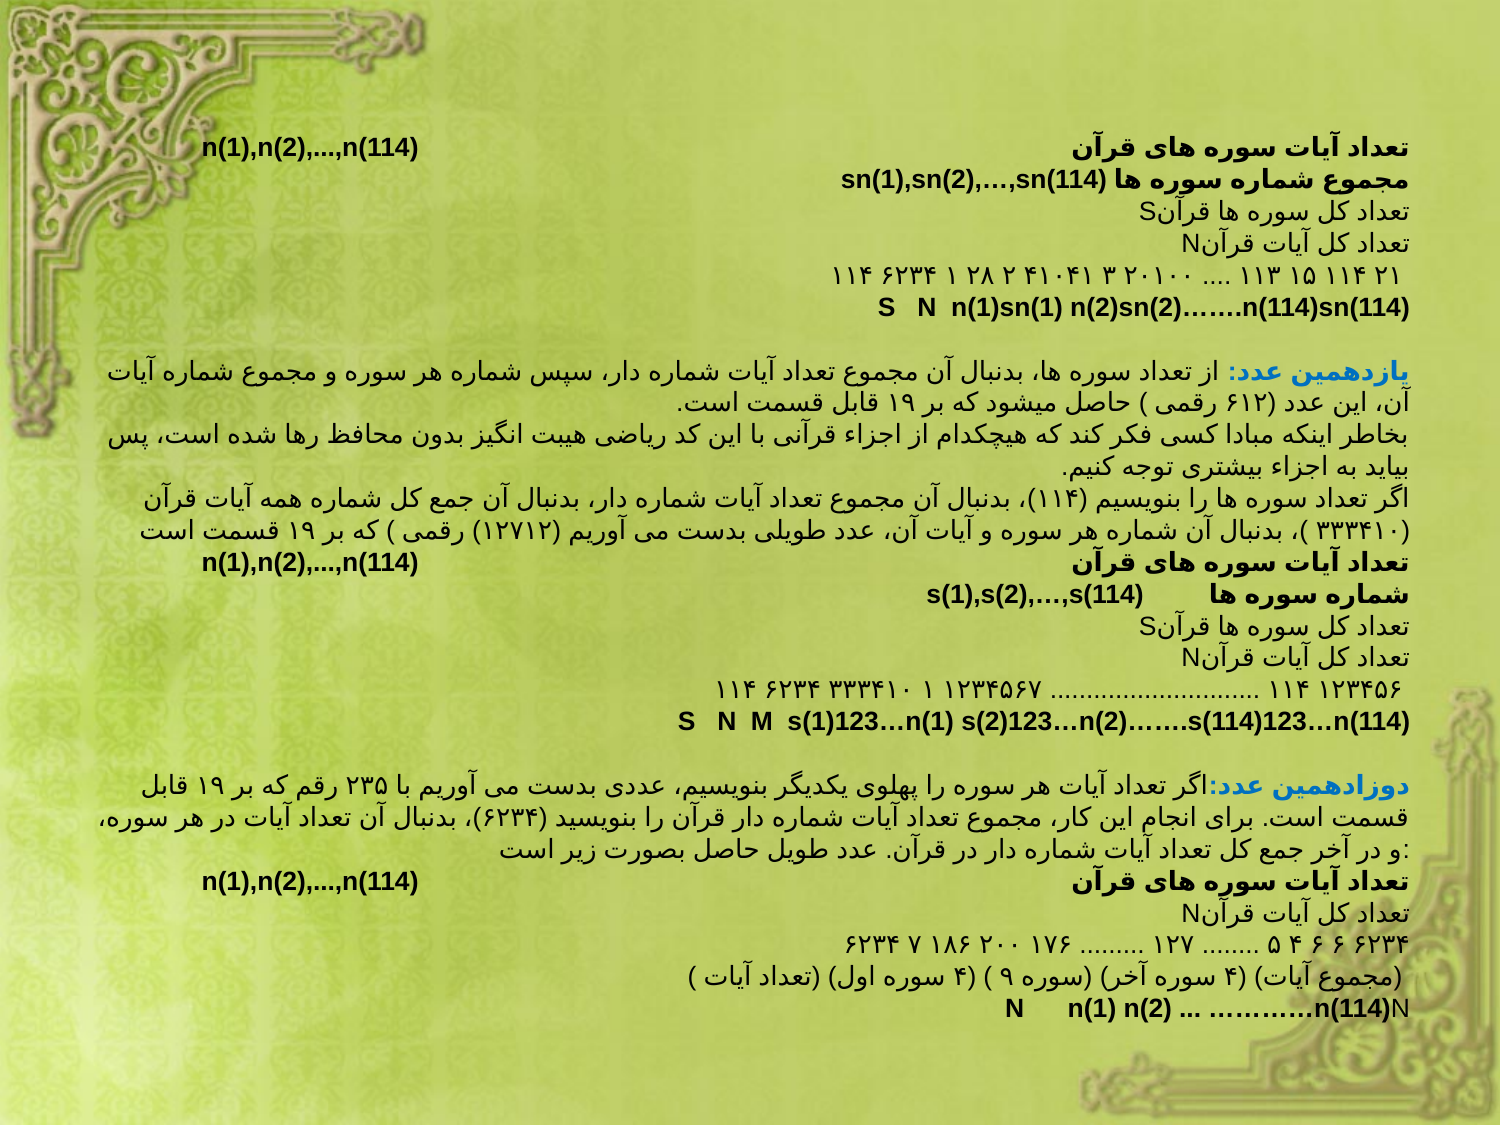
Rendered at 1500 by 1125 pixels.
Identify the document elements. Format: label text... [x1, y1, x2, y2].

title n(1),n(2),...,n(114) تعداد آیات سوره های قرآن sn(1),sn(2),…,sn(114) مجموع شماره سوره ها Sتعداد کل سوره ها قرآن Nتعداد کل آیات قرآن ۲۱ ۱۱۴ ۱۵ ۱۱۳ .... ۲۰۱۰۰ ۳ ۴۱۰۴۱ ۲ ۲۸ ۱ ۶۲۳۴ ۱۱۴ S N n(1)sn(1) n(2)sn(2)…….n(114)sn(114) یازدهمین عدد: از تعداد سوره ها، بدنبال آن مجموع تعداد آیات شماره دار، سپس شماره هر سوره و مجموع شماره آیات آن، این عدد (۶۱۲ رقمى ) حاصل میشود که بر ۱۹ قابل قسمت است. بخاطر اینکه مبادا کسى فکر کند که هیچکدام از اجزاء قرآنى با این کد ریاضى هیبت انگیز بدون محافظ رها شده است، پس بیاید به اجزاء بیشترى توجه کنیم. اگر تعداد سوره ها را بنویسیم (۱۱۴)، بدنبال آن مجموع تعداد آیات شماره دار، بدنبال آن جمع کل شماره همه آیات قرآن (۳۳۳۴۱۰ )، بدنبال آن شماره هر سوره و آیات آن، عدد طویلى بدست مى آوریم (۱۲۷۱۲) رقمى ) که بر ۱۹ قسمت است n(1),n(2),...,n(114) تعداد آیات سوره های قرآن s(1),s(2),…,s(114) شماره سوره ها Sتعداد کل سوره ها قرآن Nتعداد کل آیات قرآن ۱۲۳۴۵۶ ۱۱۴ ............................. ۱۲۳۴۵۶۷ ۱ ۳۳۳۴۱۰ ۶۲۳۴ ۱۱۴ S N M s(1)123…n(1) s(2)123…n(2)…….s(114)123…n(114) دوزادهمین عدد:اگر تعداد آیات هر سوره را پهلوى یکدیگر بنویسیم، عددى بدست مى آوریم با ۲۳۵ رقم که بر ۱۹ قابل قسمت است. براى انجام این کار، مجموع تعداد آیات شماره دار قرآن را بنویسید (۶۲۳۴)، بدنبال آن تعداد آیات در هر سوره، و در آخر جمع کل تعداد آیات شماره دار در قرآن. عدد طویل حاصل بصورت زیر است: n(1),n(2),...,n(114) تعداد آیات سوره های قرآن Nتعداد کل آیات قرآن ۶۲۳۴ ۶ ۶ ۴ ۵ ........ ۱۲۷ ......... ۱۷۶ ۲۰۰ ۱۸۶ ۷ ۶۲۳۴ (مجموع آیات) (۴ سوره آخر) (سوره ۹ ) (۴ سوره اول) (تعداد آیات ) N n(1) n(2) ... …………n(114)N [74, 44, 1426, 1063]
picture [0, 0, 1500, 1125]
